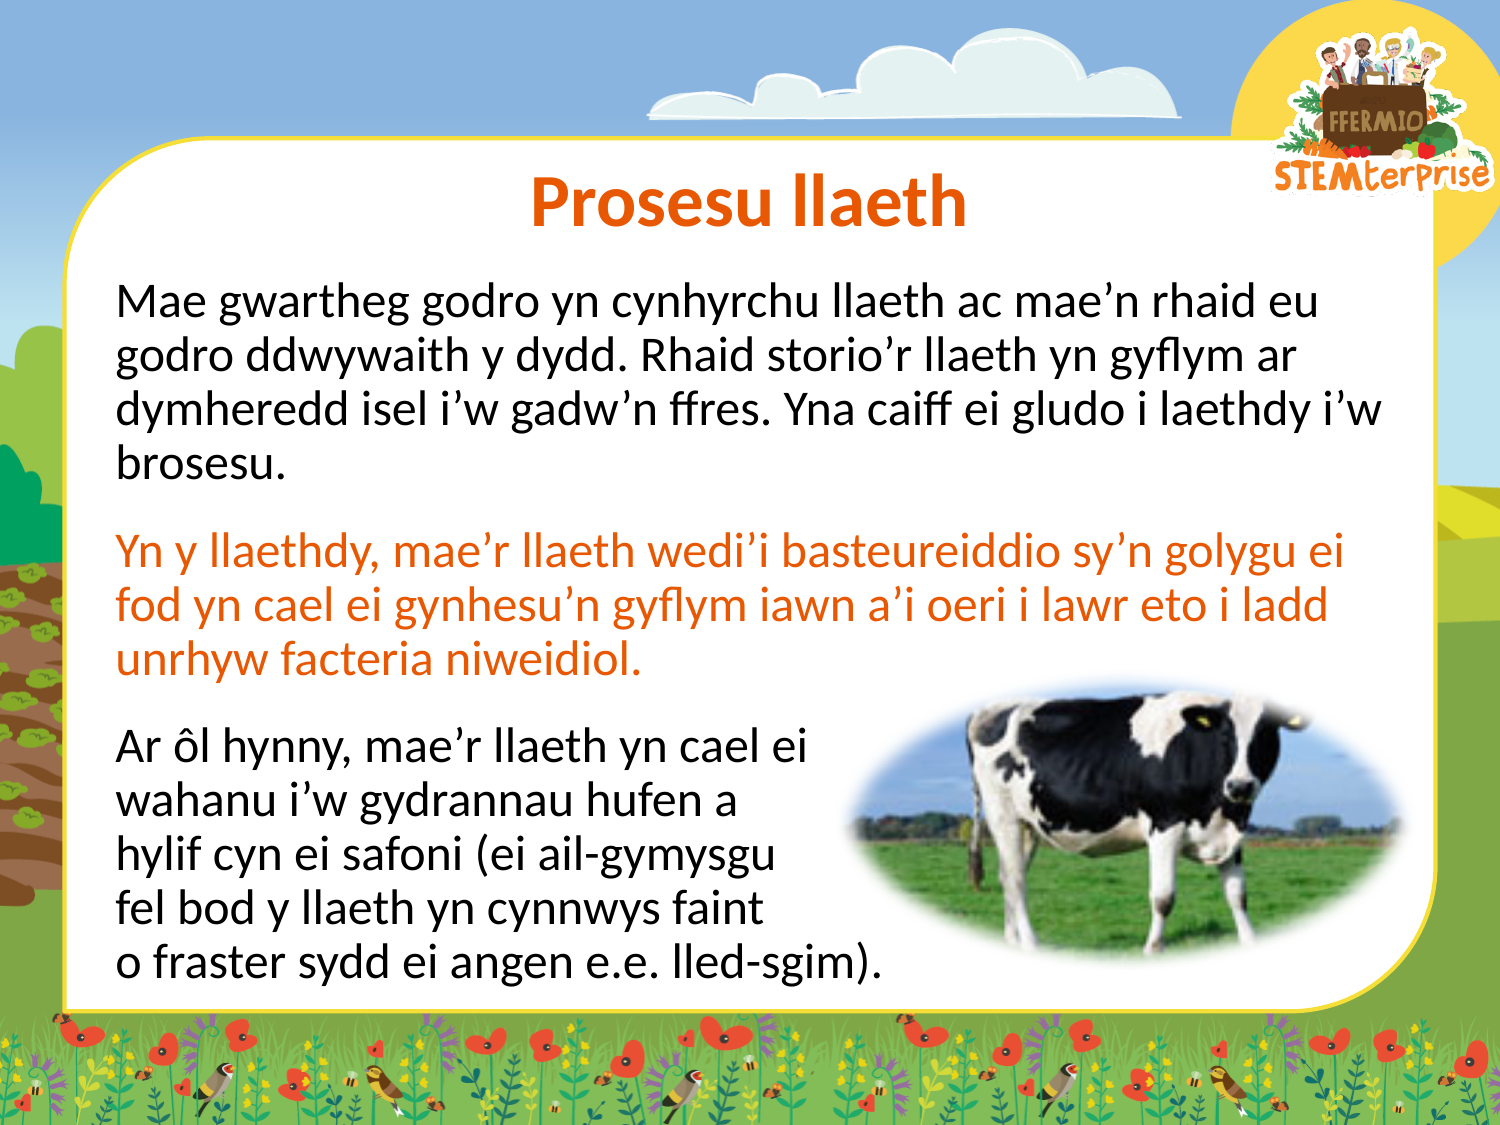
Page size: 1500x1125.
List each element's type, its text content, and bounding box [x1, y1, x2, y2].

list Mae gwartheg godro yn cynhyrchu llaeth ac mae’n rhaid eu godro ddwywaith y dydd. Rhaid storio’r llaeth yn gyflym ar dymheredd isel i’w gadw’n ffres. Yna caiff ei gludo i laethdy i’w brosesu. Yn y llaethdy, mae’r llaeth wedi’i basteureiddio sy’n golygu ei fod yn cael ei gynhesu’n gyflym iawn a’i oeri i lawr eto i ladd unrhyw facteria niweidiol. Ar ôl hynny, mae’r llaeth yn cael ei wahanu i’w gydrannau hufen a hylif cyn ei safoni (ei ail-gymysgu fel bod y llaeth yn cynnwys faint o fraster sydd ei angen e.e. lled-sgim). [100, 267, 1400, 1000]
picture [0, 0, 1500, 1125]
title Prosesu llaeth [218, 137, 1282, 256]
